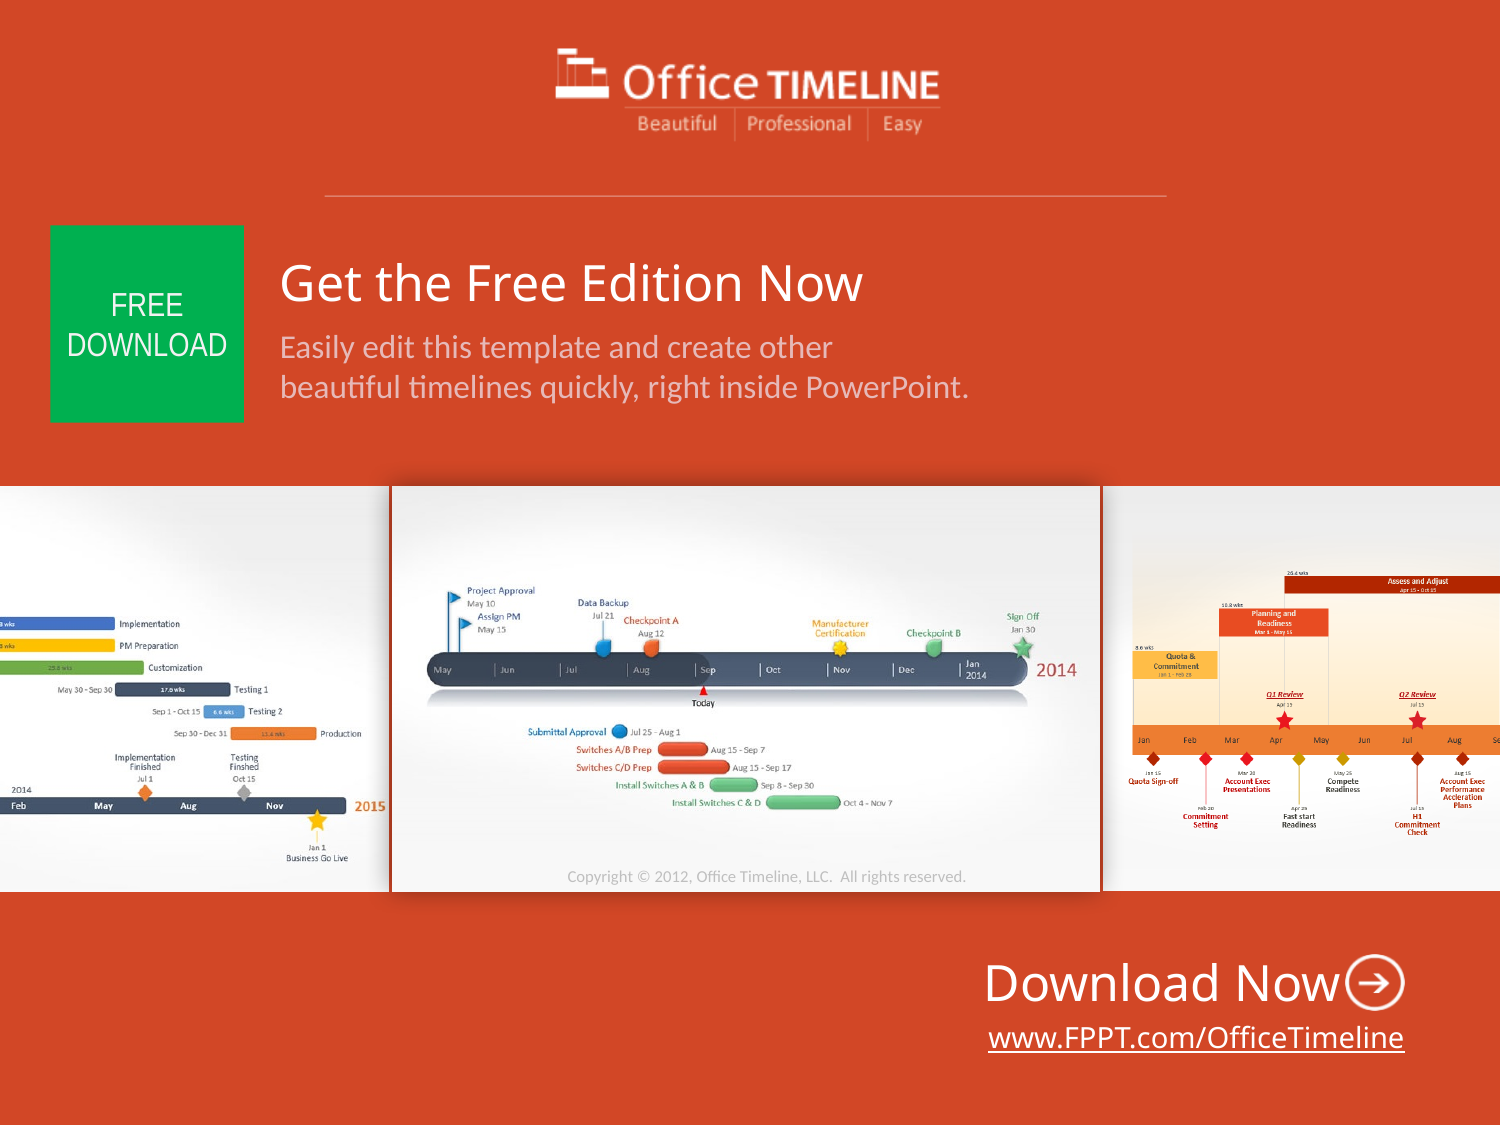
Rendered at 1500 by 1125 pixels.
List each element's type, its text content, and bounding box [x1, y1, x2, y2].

text_box Get the Free Edition Now [263, 228, 954, 334]
text_box Easily edit this template and create other beautiful timelines quickly, right inside PowerPoint. [265, 318, 1030, 413]
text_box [50, 225, 245, 423]
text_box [0, 470, 1500, 909]
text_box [968, 933, 1453, 1064]
picture [530, 22, 969, 163]
